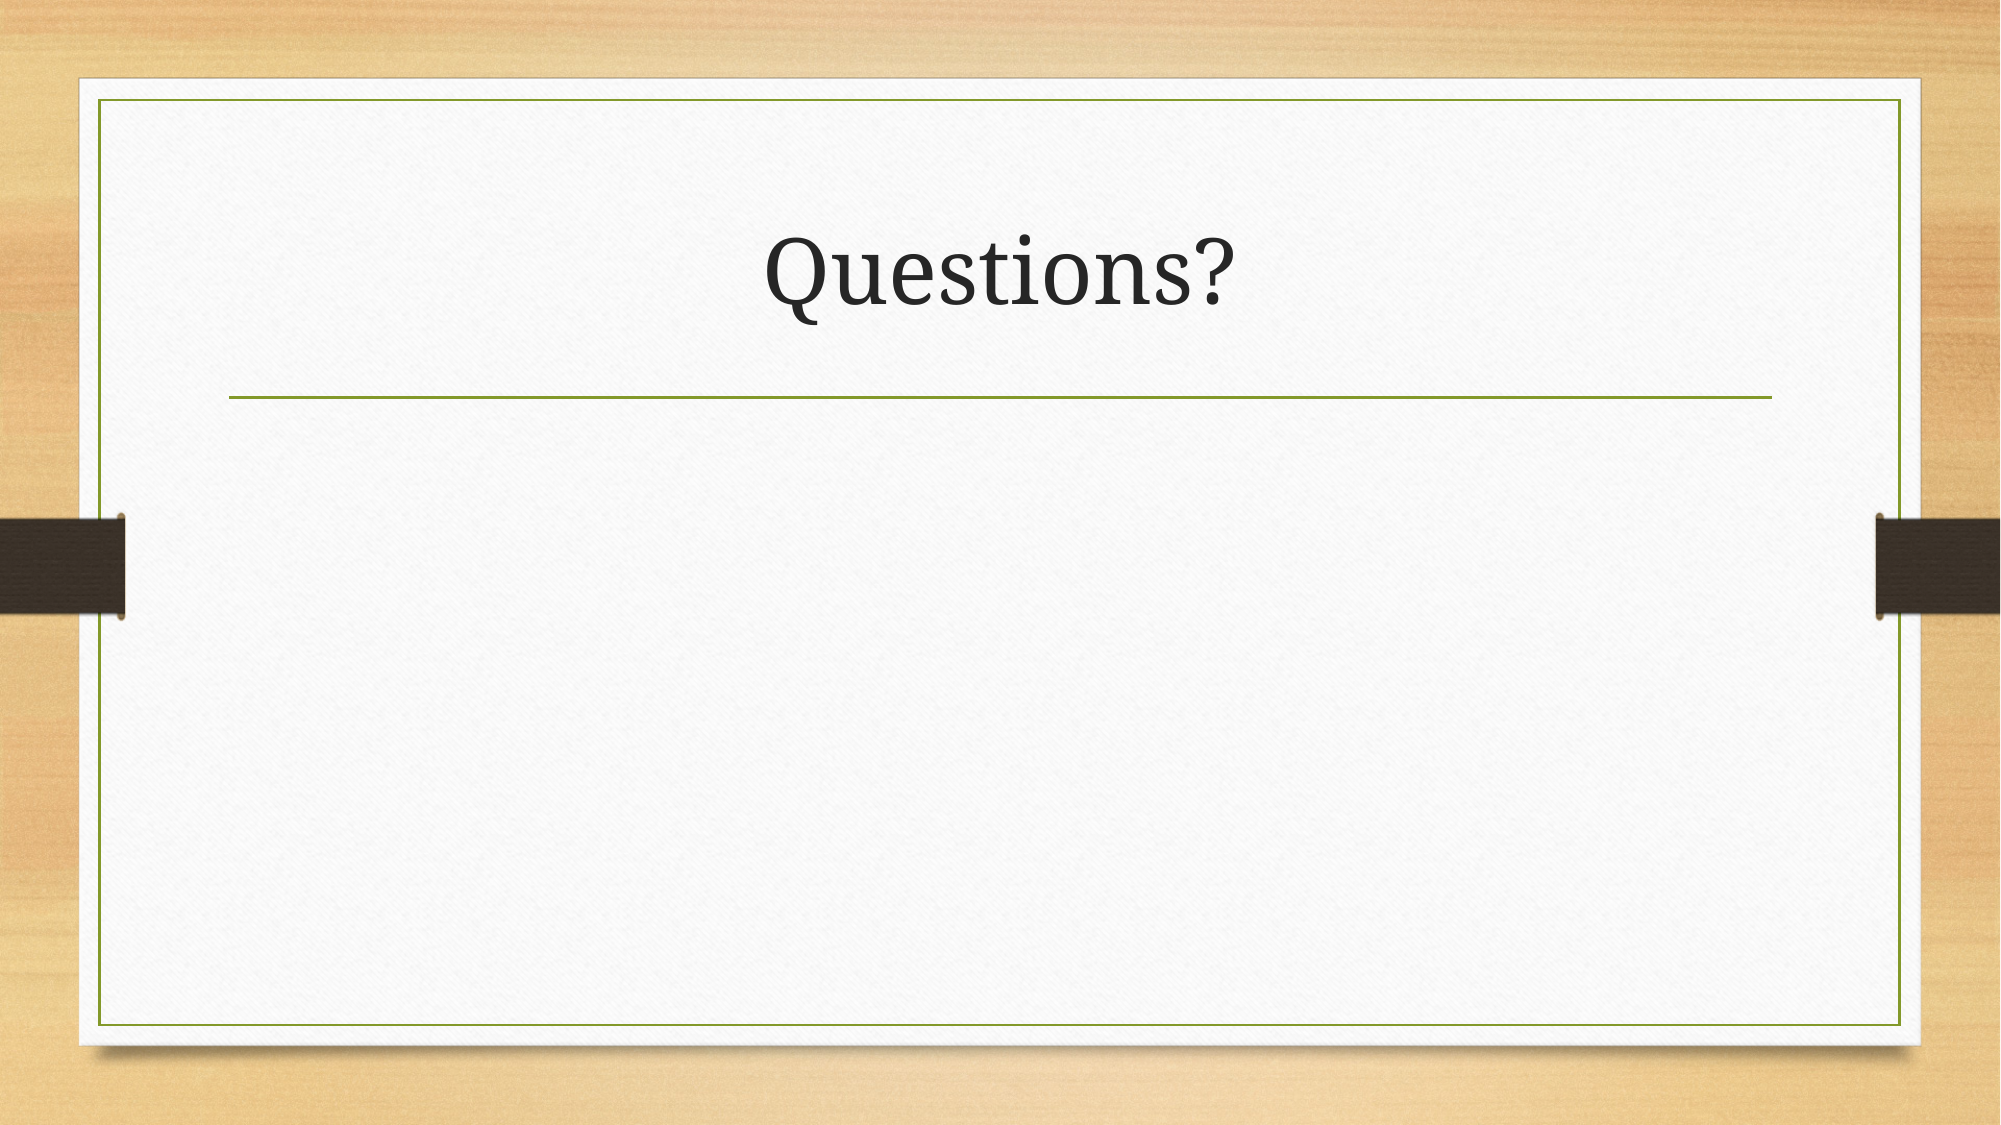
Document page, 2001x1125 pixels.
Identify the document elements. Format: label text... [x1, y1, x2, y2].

picture [0, 0, 2001, 1125]
title Questions? [212, 161, 1788, 375]
